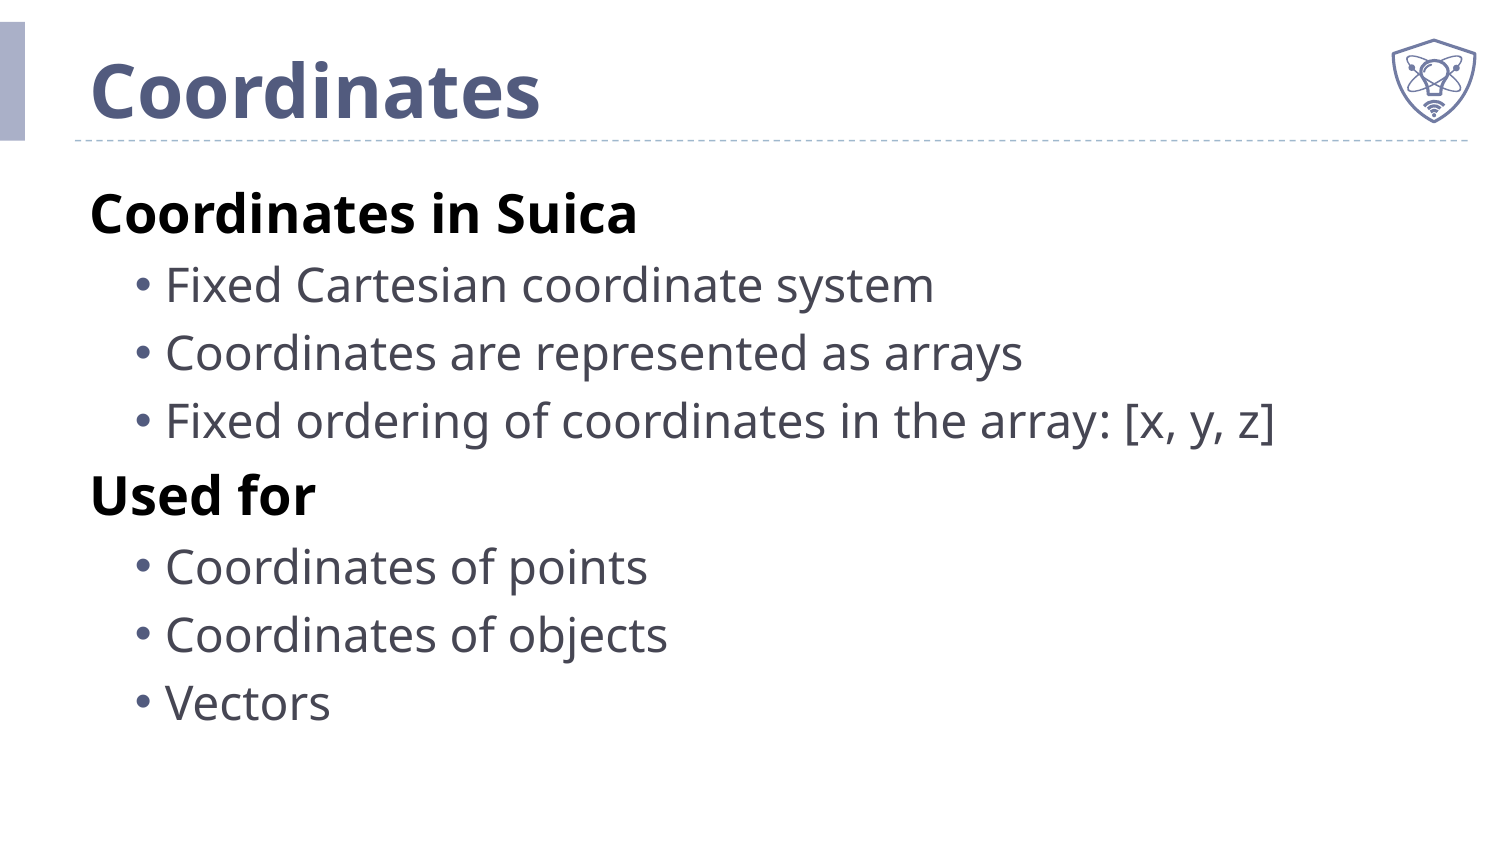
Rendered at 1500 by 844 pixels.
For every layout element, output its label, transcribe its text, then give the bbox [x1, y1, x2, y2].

title Coordinates [75, 18, 1475, 141]
list Coordinates in Suica Fixed Cartesian coordinate system Coordinates are represented as arrays Fixed ordering of coordinates in the array: [x, y, z] Used for Coordinates of points Coordinates of objects Vectors [75, 171, 1475, 835]
